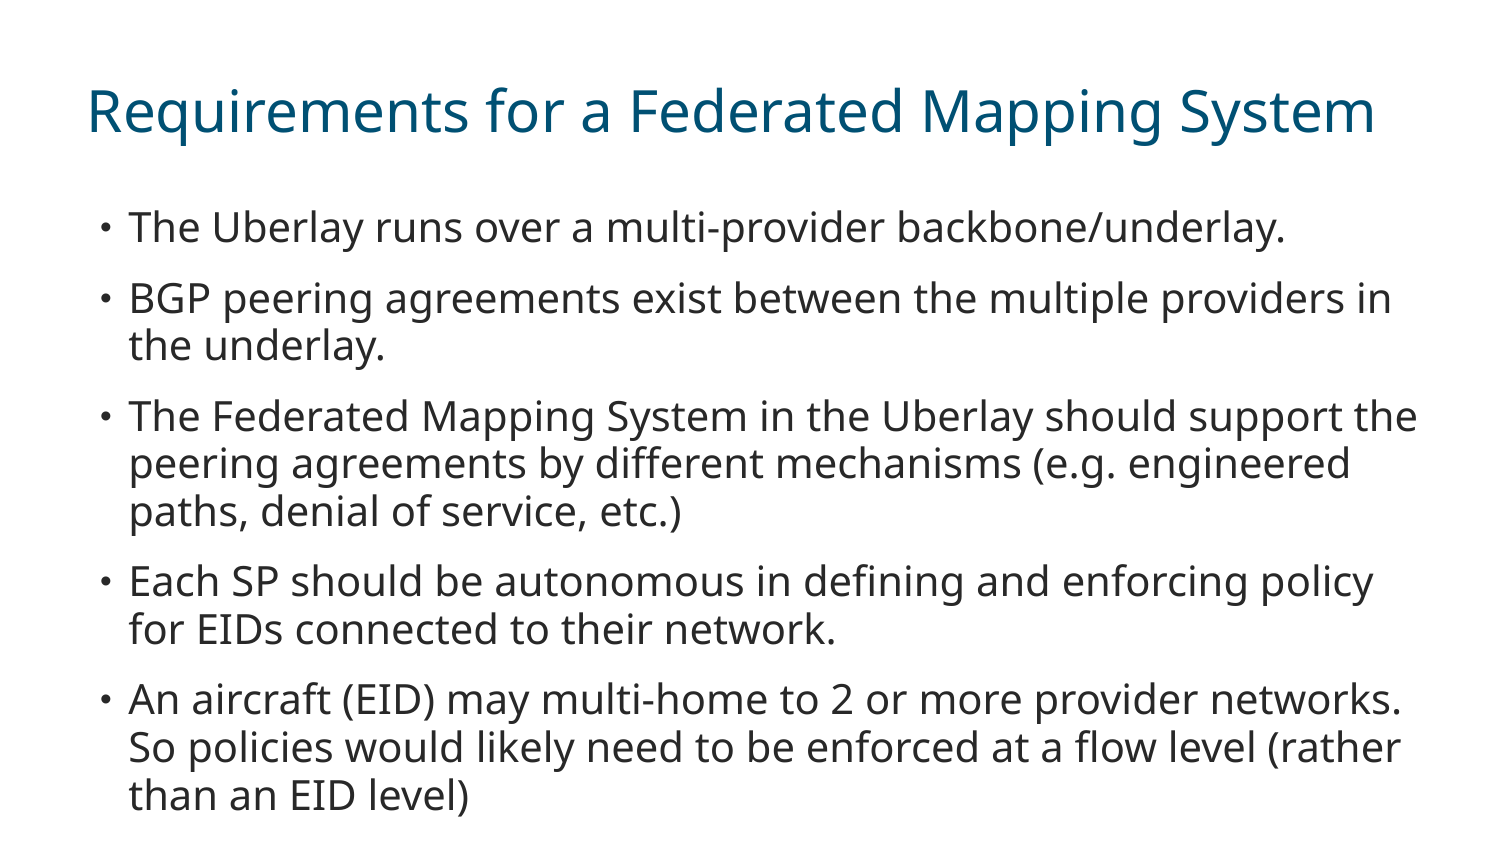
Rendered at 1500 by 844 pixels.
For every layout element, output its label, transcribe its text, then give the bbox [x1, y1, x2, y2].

list The Uberlay runs over a multi-provider backbone/underlay. BGP peering agreements exist between the multiple providers in the underlay. The Federated Mapping System in the Uberlay should support the peering agreements by different mechanisms (e.g. engineered paths, denial of service, etc.) Each SP should be autonomous in defining and enforcing policy for EIDs connected to their network. An aircraft (EID) may multi-home to 2 or more provider networks. So policies would likely need to be enforced at a flow level (rather than an EID level) [75, 197, 1434, 754]
title Requirements for a Federated Mapping System [71, 55, 1441, 176]
